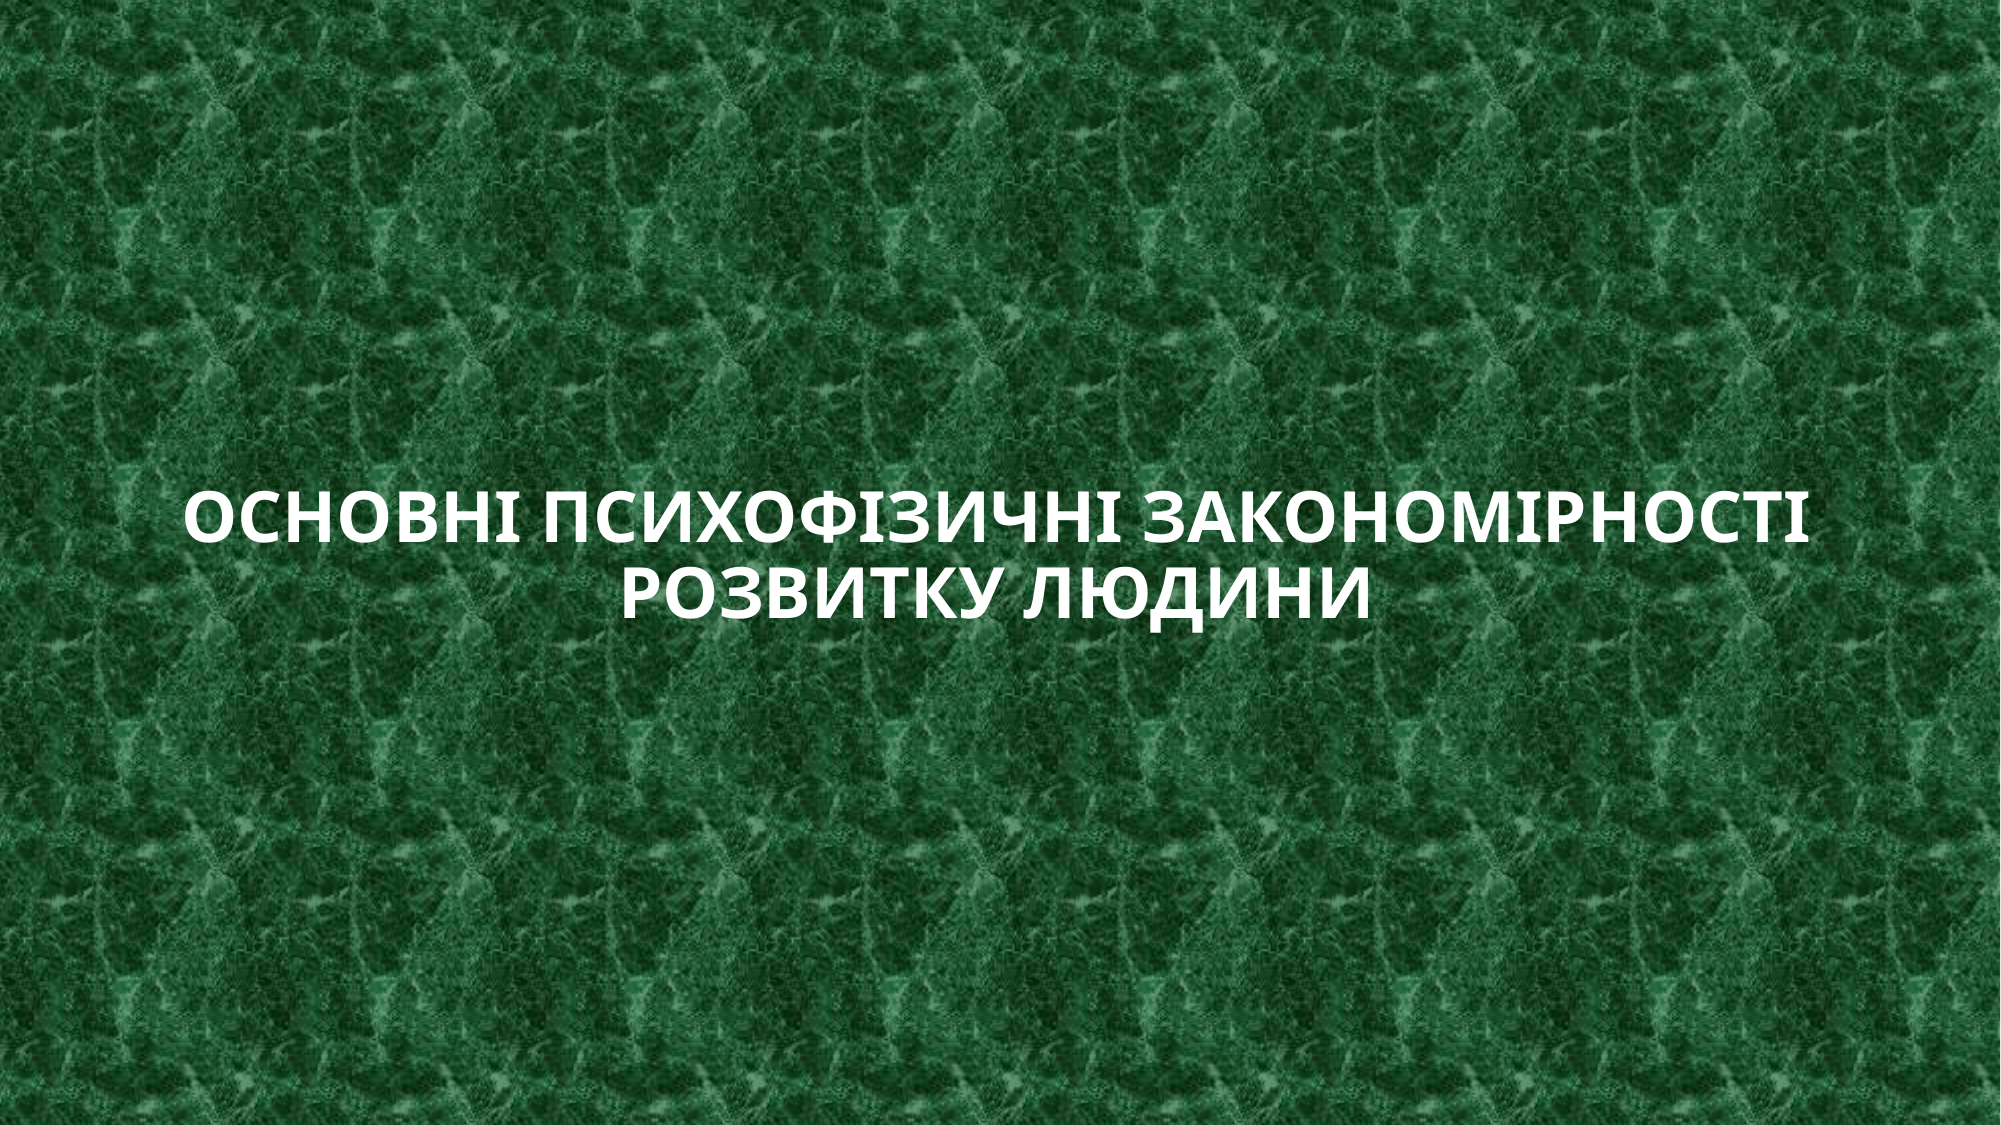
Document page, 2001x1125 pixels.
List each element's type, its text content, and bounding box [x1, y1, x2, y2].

picture [0, 0, 2001, 1125]
title Основні психофізичні закономірності розвитку людини [145, 99, 1849, 1016]
